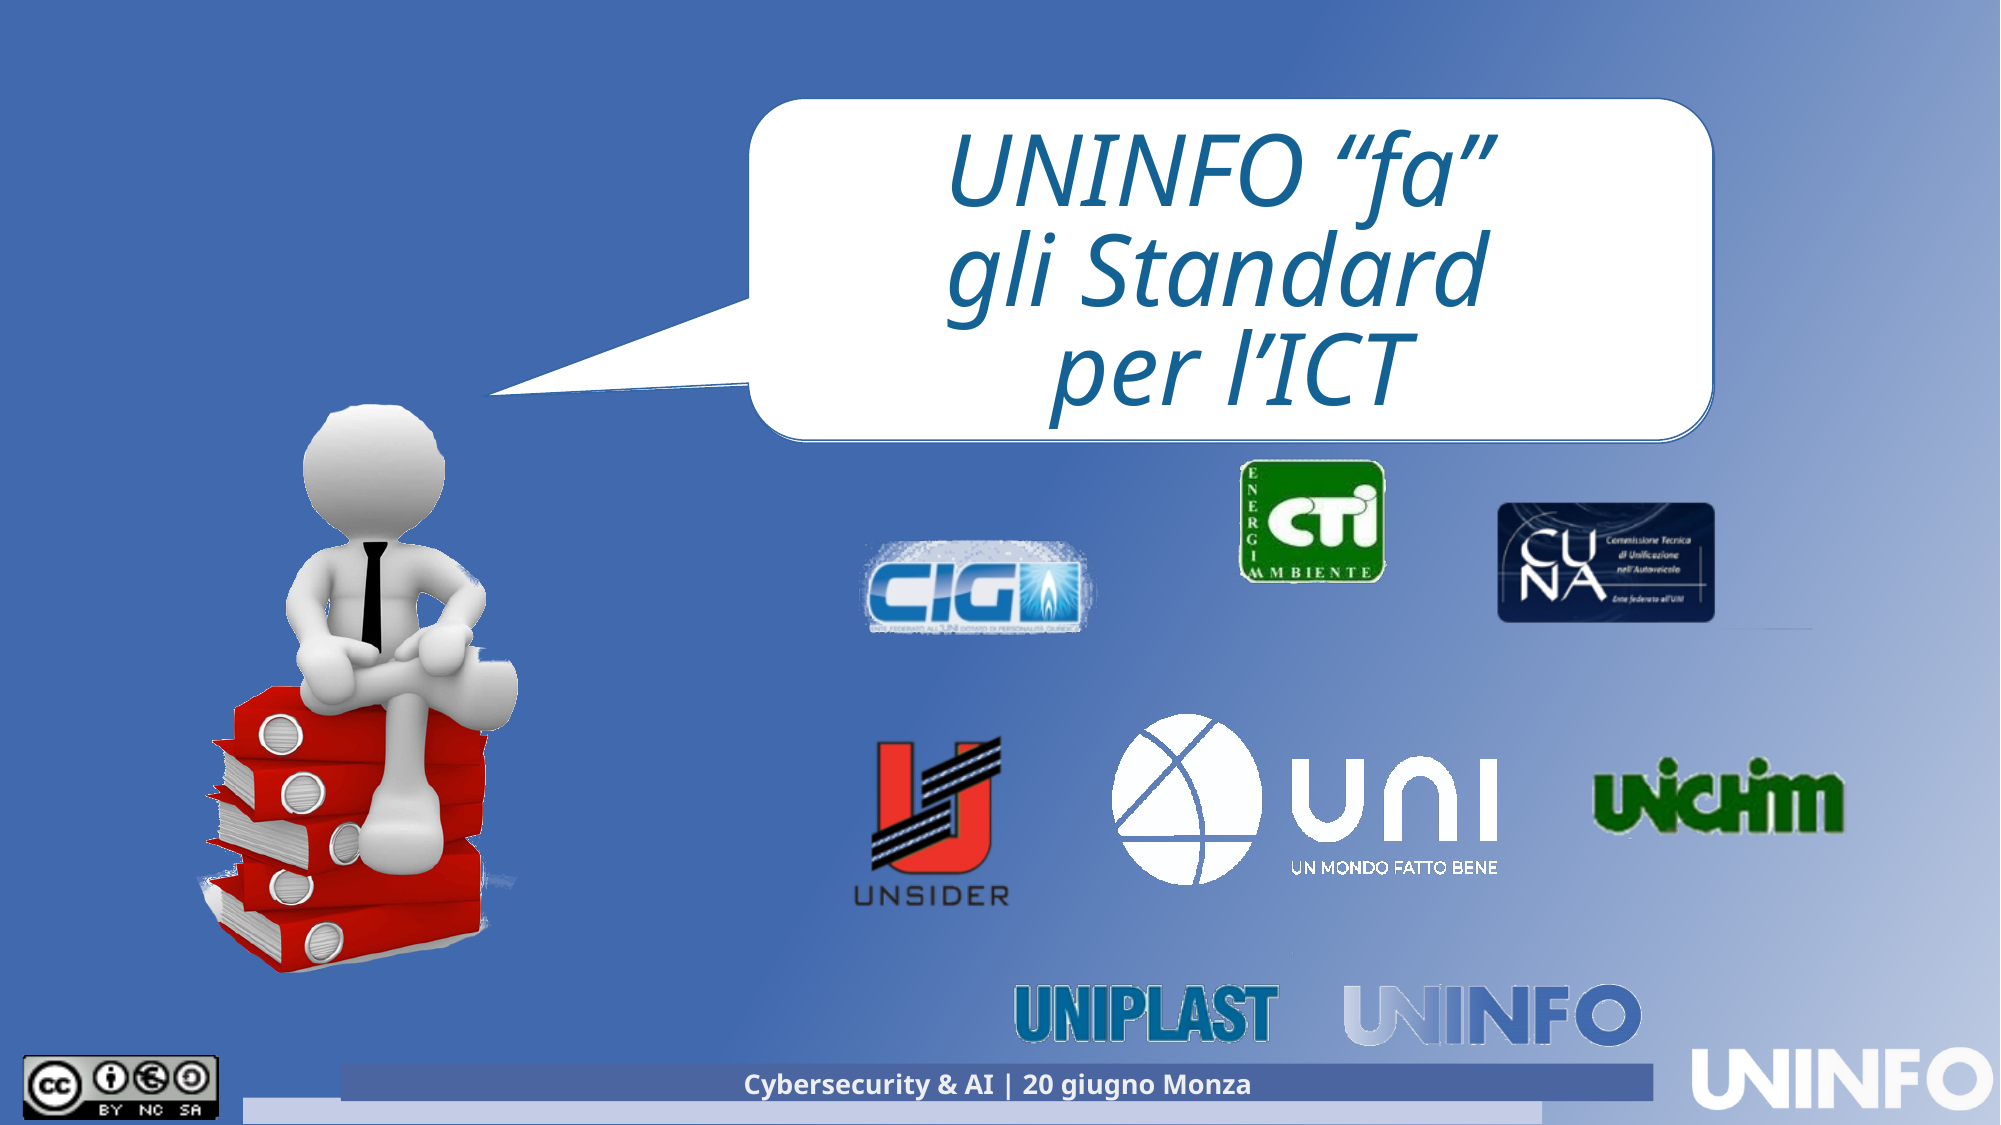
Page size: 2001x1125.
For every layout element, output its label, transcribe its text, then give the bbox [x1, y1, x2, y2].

text_box UNINFO “fa” gli Standard per l’ICT [483, 98, 1714, 441]
text_box Sistema UNI UNI ed Enti Federati [758, 146, 1715, 444]
text_box Sistema UNI UNI ed Enti Federati [512, 384, 748, 396]
picture [797, 448, 1996, 1125]
picture [52, 361, 663, 1042]
picture [22, 1055, 219, 1120]
